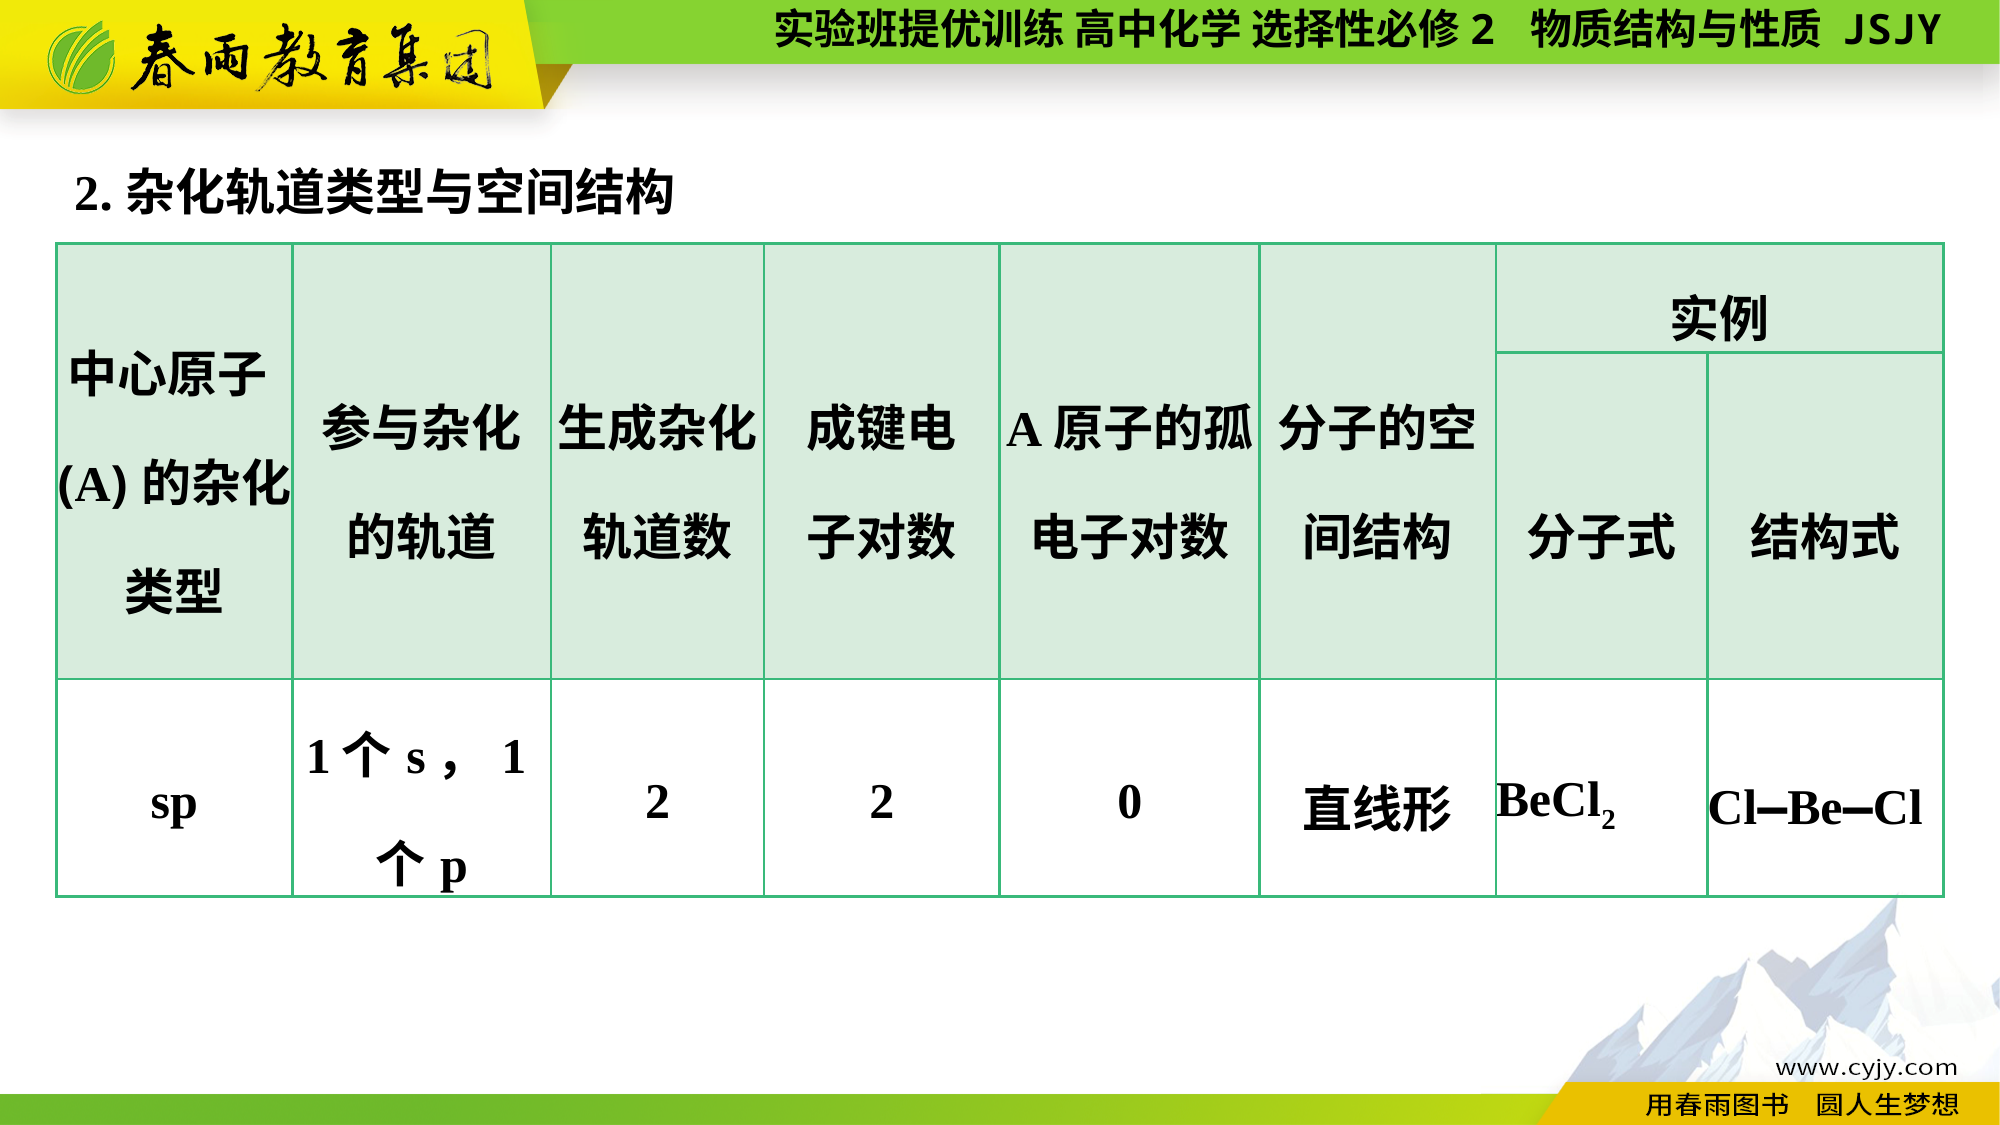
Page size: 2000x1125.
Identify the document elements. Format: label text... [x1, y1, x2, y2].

table_cell BeCl2 [1497, 680, 1706, 895]
table_header 实例 [1497, 245, 1942, 351]
table_cell sp [58, 680, 291, 895]
list 2.杂化轨道类型与空间结构 [59, 122, 1944, 217]
table_header 生成杂化 轨道数 [552, 245, 763, 678]
table_cell 0 [1001, 680, 1258, 895]
table_cell Cl—Be—Cl [1709, 680, 1942, 895]
table_header A原子的孤电子对数 [1001, 245, 1258, 678]
picture [0, 0, 2000, 1125]
table_cell 2 [765, 680, 998, 895]
table_cell 结构式 [1709, 354, 1942, 678]
table_cell 2 [552, 680, 763, 895]
table_header 中心原子(A)的杂化类型 [58, 245, 291, 678]
table_cell 直线形 [1261, 680, 1495, 895]
table_header 参与杂化 的轨道 [294, 245, 550, 678]
table_cell 1个s，1个p [294, 680, 550, 895]
table_header 成键电 子对数 [765, 245, 998, 678]
table_header 分子的空 间结构 [1261, 245, 1495, 678]
table_cell 分子式 [1497, 354, 1706, 678]
